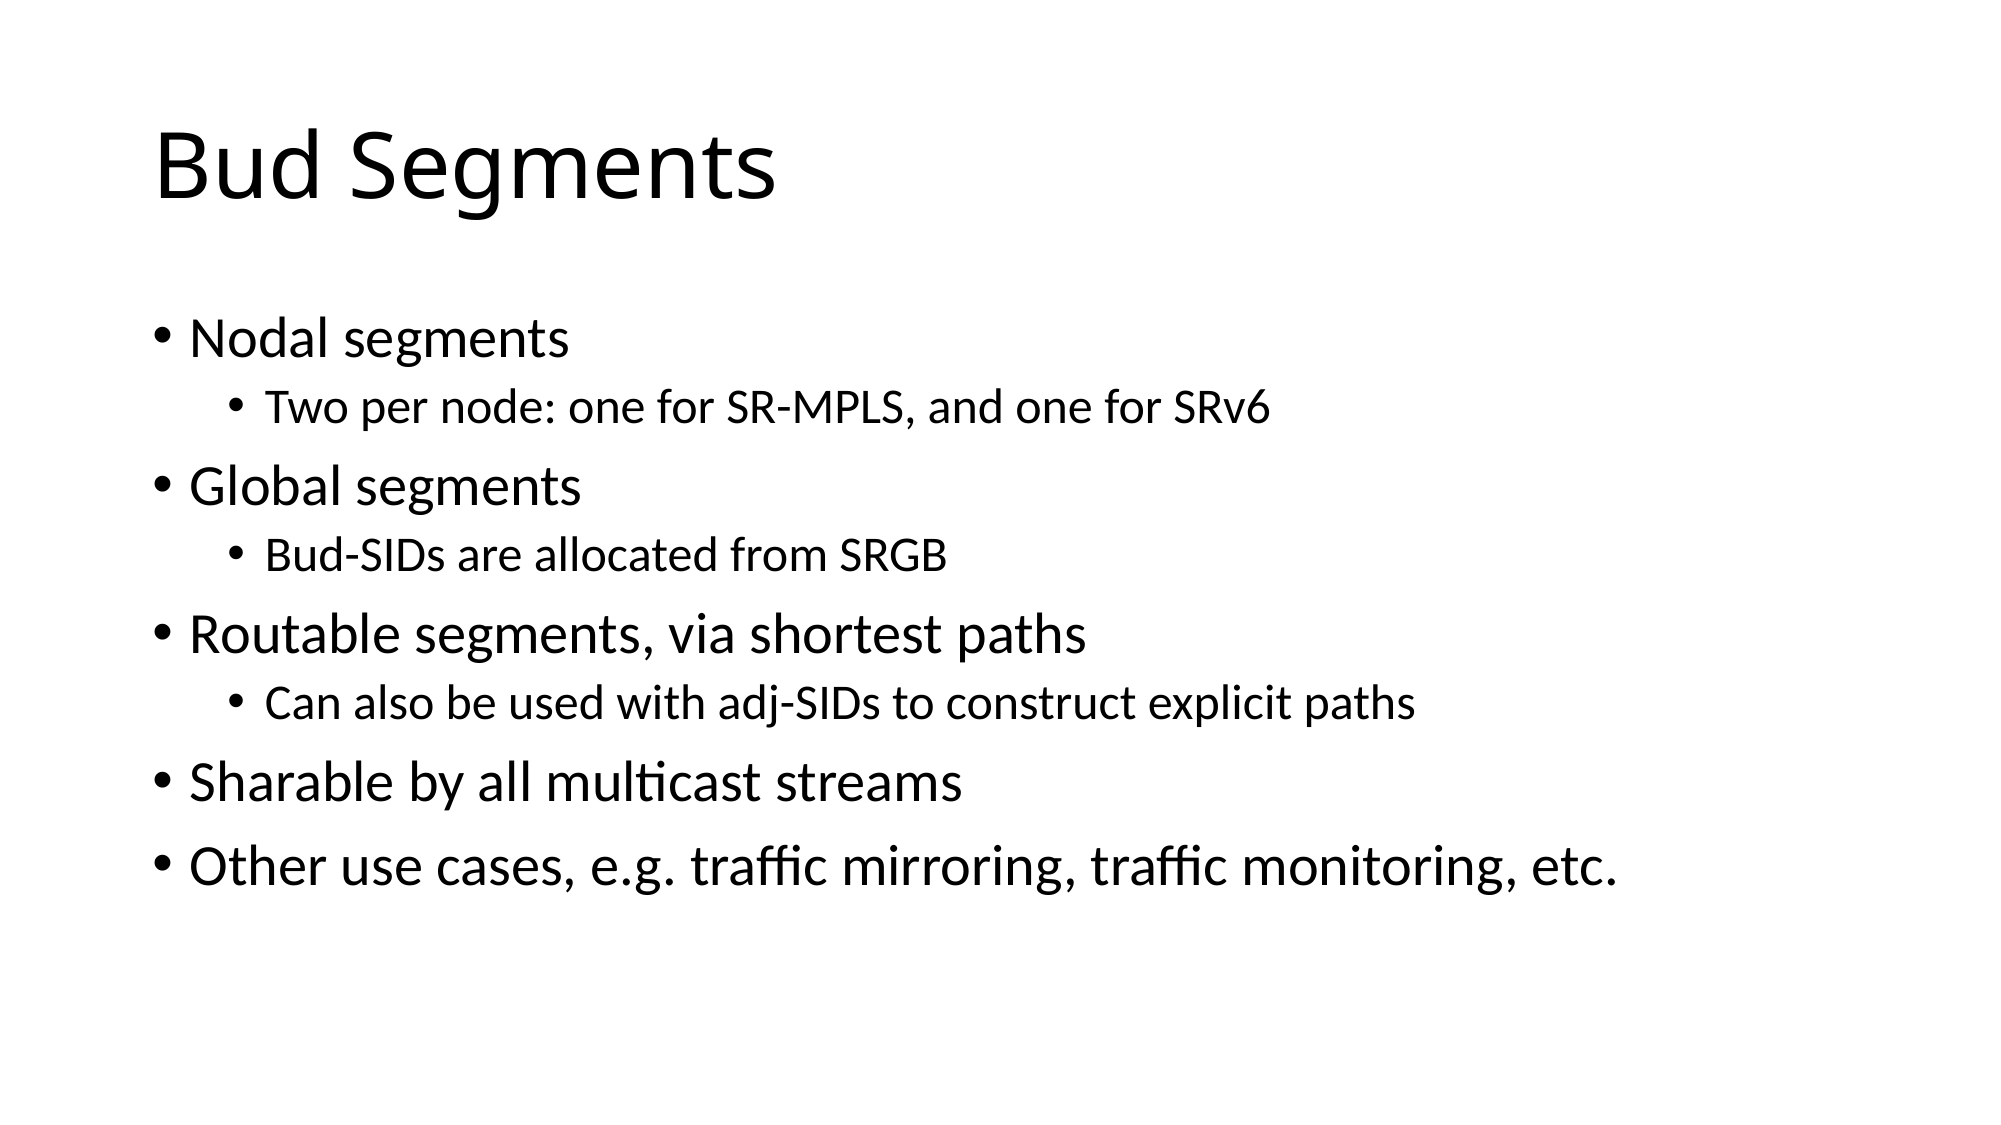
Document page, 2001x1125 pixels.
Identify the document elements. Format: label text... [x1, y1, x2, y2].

list Nodal segments Two per node: one for SR-MPLS, and one for SRv6 Global segments Bud-SIDs are allocated from SRGB Routable segments, via shortest paths Can also be used with adj-SIDs to construct explicit paths Sharable by all multicast streams Other use cases, e.g. traffic mirroring, traffic monitoring, etc. [137, 299, 1863, 1014]
title Bud Segments [137, 59, 1863, 278]
